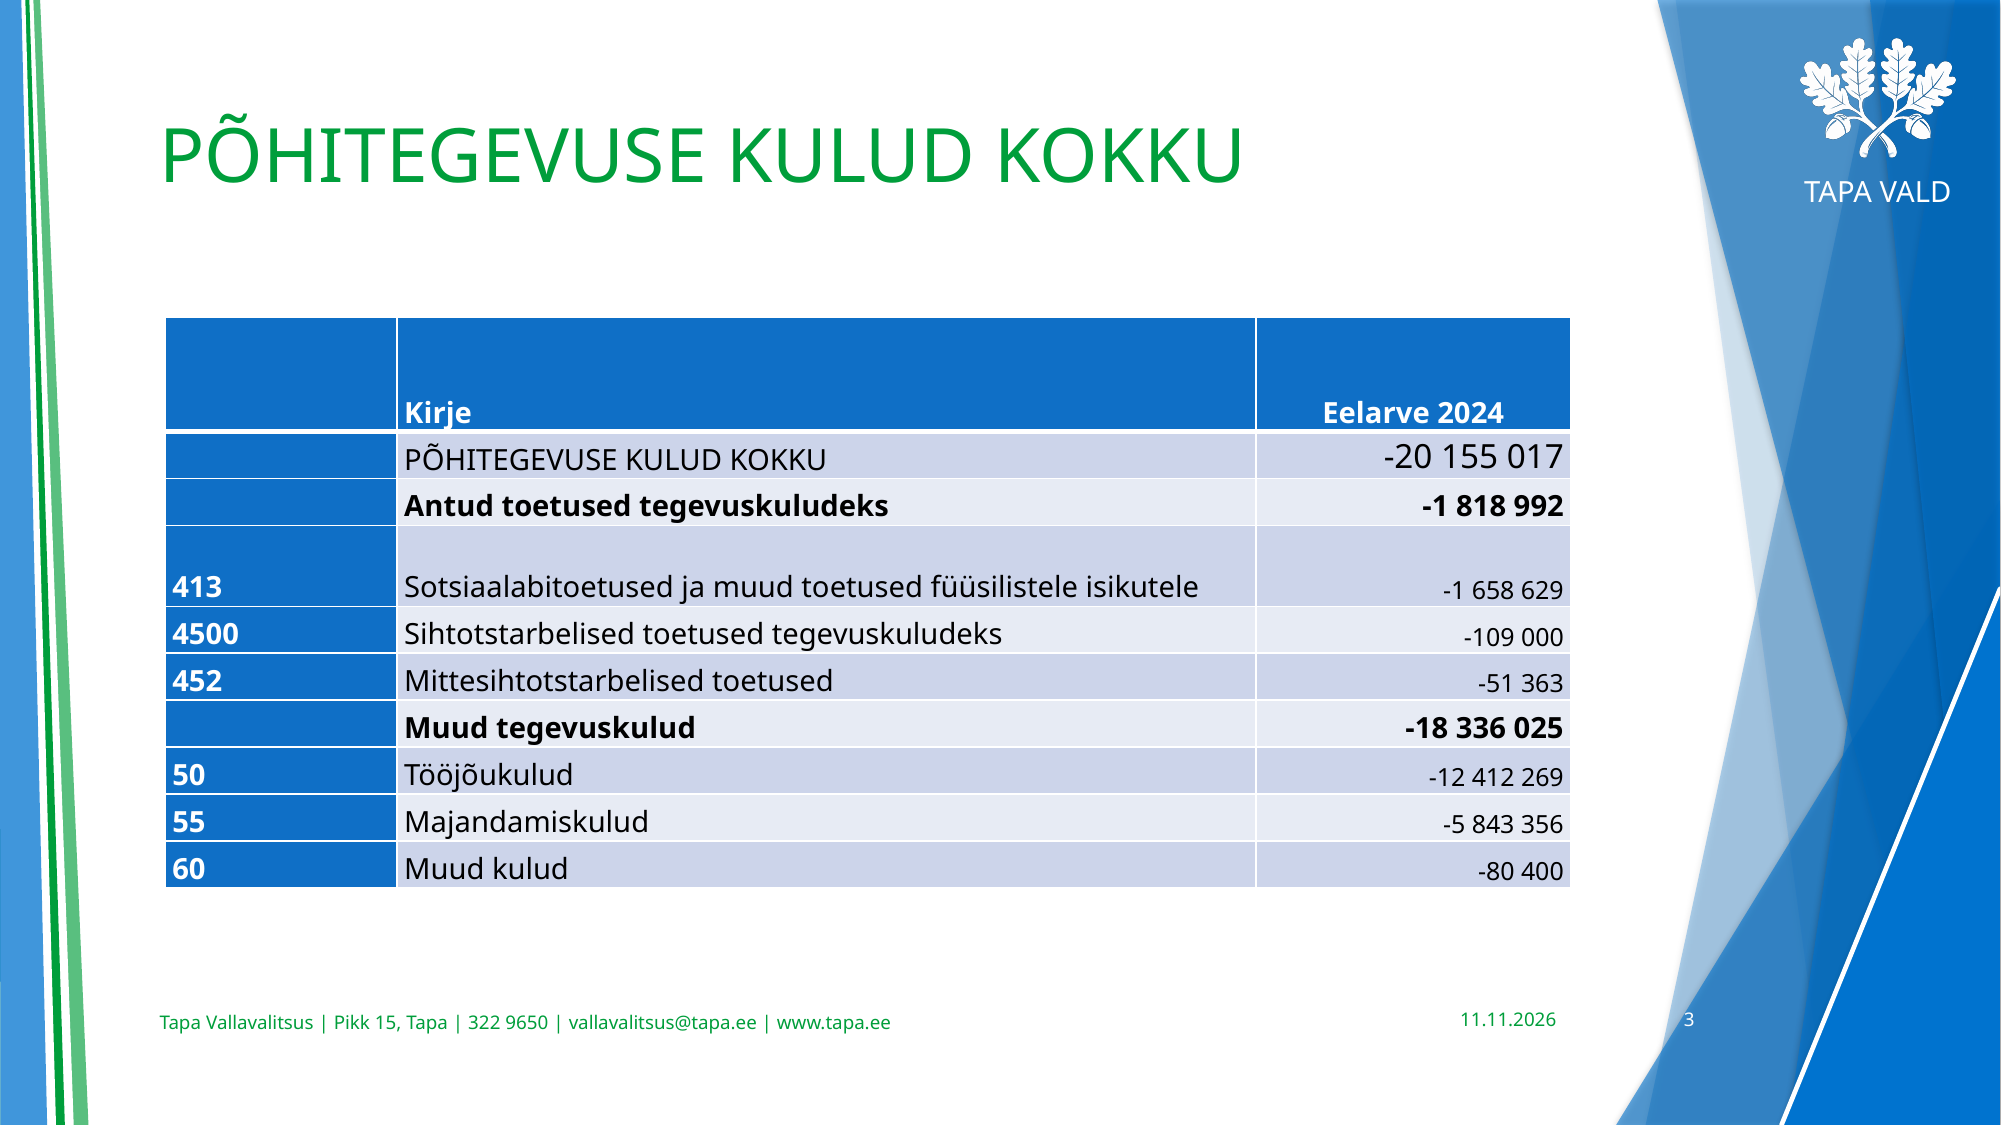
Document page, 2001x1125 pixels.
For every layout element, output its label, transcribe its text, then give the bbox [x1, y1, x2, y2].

table_cell Sihtotstarbelised toetused tegevuskuludeks [398, 607, 1255, 652]
table_cell 413 [166, 526, 396, 606]
table_cell Sotsiaalabitoetused ja muud toetused füüsilistele isikutele [398, 526, 1255, 606]
table_cell Muud kulud [398, 842, 1255, 887]
title PÕHITEGEVUSE KULUD KOKKU [144, 99, 1710, 317]
table_cell 55 [166, 795, 396, 840]
table_cell Majandamiskulud [398, 795, 1255, 840]
table_cell Mittesihtotstarbelised toetused [398, 654, 1255, 699]
picture [1800, 38, 1956, 158]
table_cell -20 155 017 [1257, 434, 1570, 478]
table_cell -80 400 [1257, 842, 1570, 887]
footer Tapa Vallavalitsus | Pikk 15, Tapa | 322 9650 | vallavalitsus@tapa.ee | www.tapa.ee [144, 992, 1396, 1053]
table_header Kirje [398, 318, 1255, 429]
table_cell [166, 701, 396, 746]
table_cell [166, 434, 396, 478]
table_cell Tööjõukulud [398, 748, 1255, 793]
table_cell -12 412 269 [1257, 748, 1570, 793]
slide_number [1421, 990, 1572, 1051]
table_cell -5 843 356 [1257, 795, 1570, 840]
table_cell Muud tegevuskulud [398, 701, 1255, 746]
table_cell 60 [166, 842, 396, 887]
table_cell PÕHITEGEVUSE KULUD KOKKU [398, 434, 1255, 478]
table_cell -18 336 025 [1257, 701, 1570, 746]
table_header [166, 318, 396, 429]
table_cell -1 818 992 [1257, 479, 1570, 525]
table_header Eelarve 2024 [1257, 318, 1570, 429]
table_cell Antud toetused tegevuskuludeks [398, 479, 1255, 525]
table_cell 4500 [166, 607, 396, 652]
slide_number 3 [1597, 990, 1710, 1051]
table_cell 50 [166, 748, 396, 793]
table_cell -109 000 [1257, 607, 1570, 652]
table_cell -51 363 [1257, 654, 1570, 699]
table_cell 452 [166, 654, 396, 699]
table_cell -1 658 629 [1257, 526, 1570, 606]
table_cell [166, 479, 396, 525]
